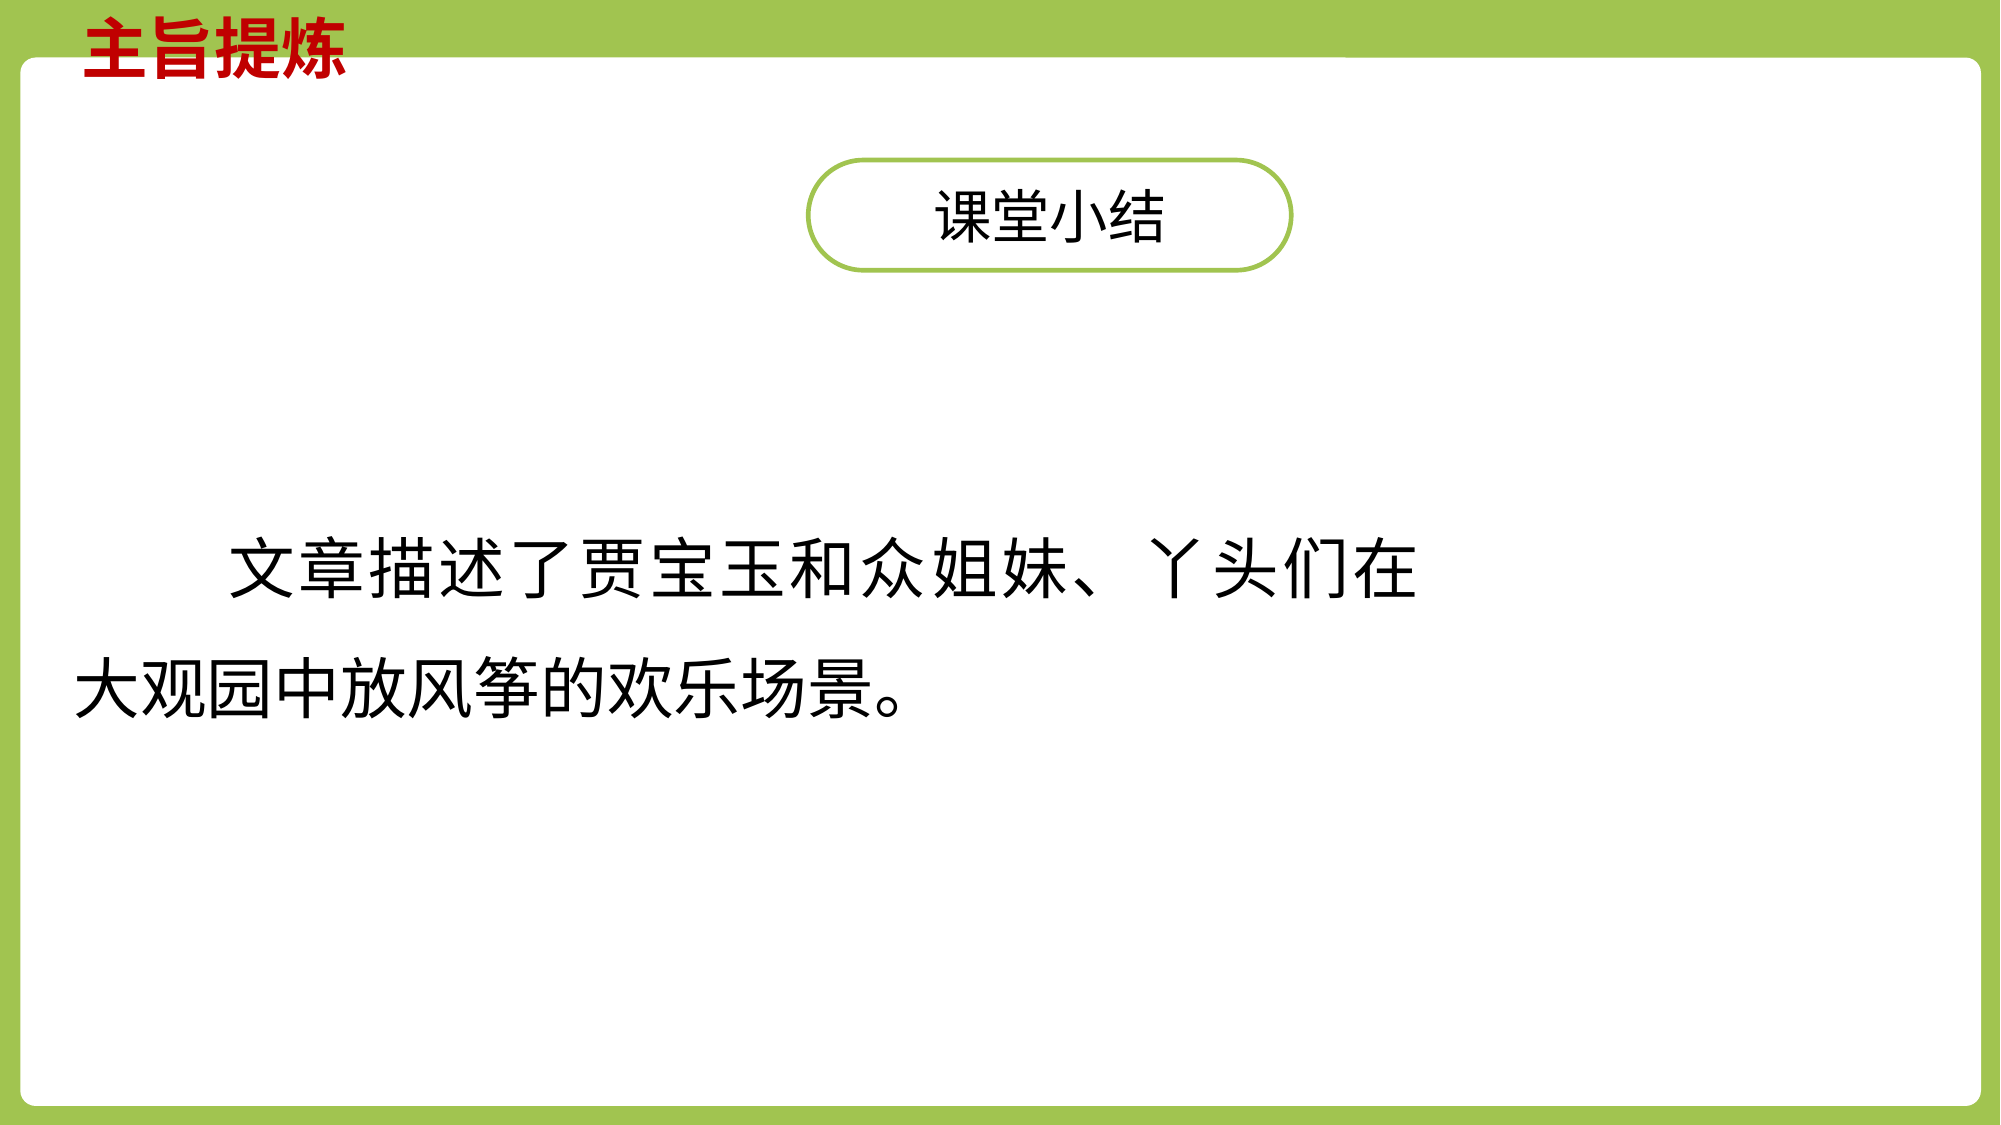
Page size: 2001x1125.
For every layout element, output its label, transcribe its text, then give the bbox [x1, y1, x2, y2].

text_box 主旨提炼 [66, 0, 440, 95]
subtitle 文章描述了贾宝玉和众姐妹、丫头们在大观园中放风筝的欢乐场景。 [0, 479, 1435, 818]
text_box 课堂小结 [807, 159, 1293, 272]
